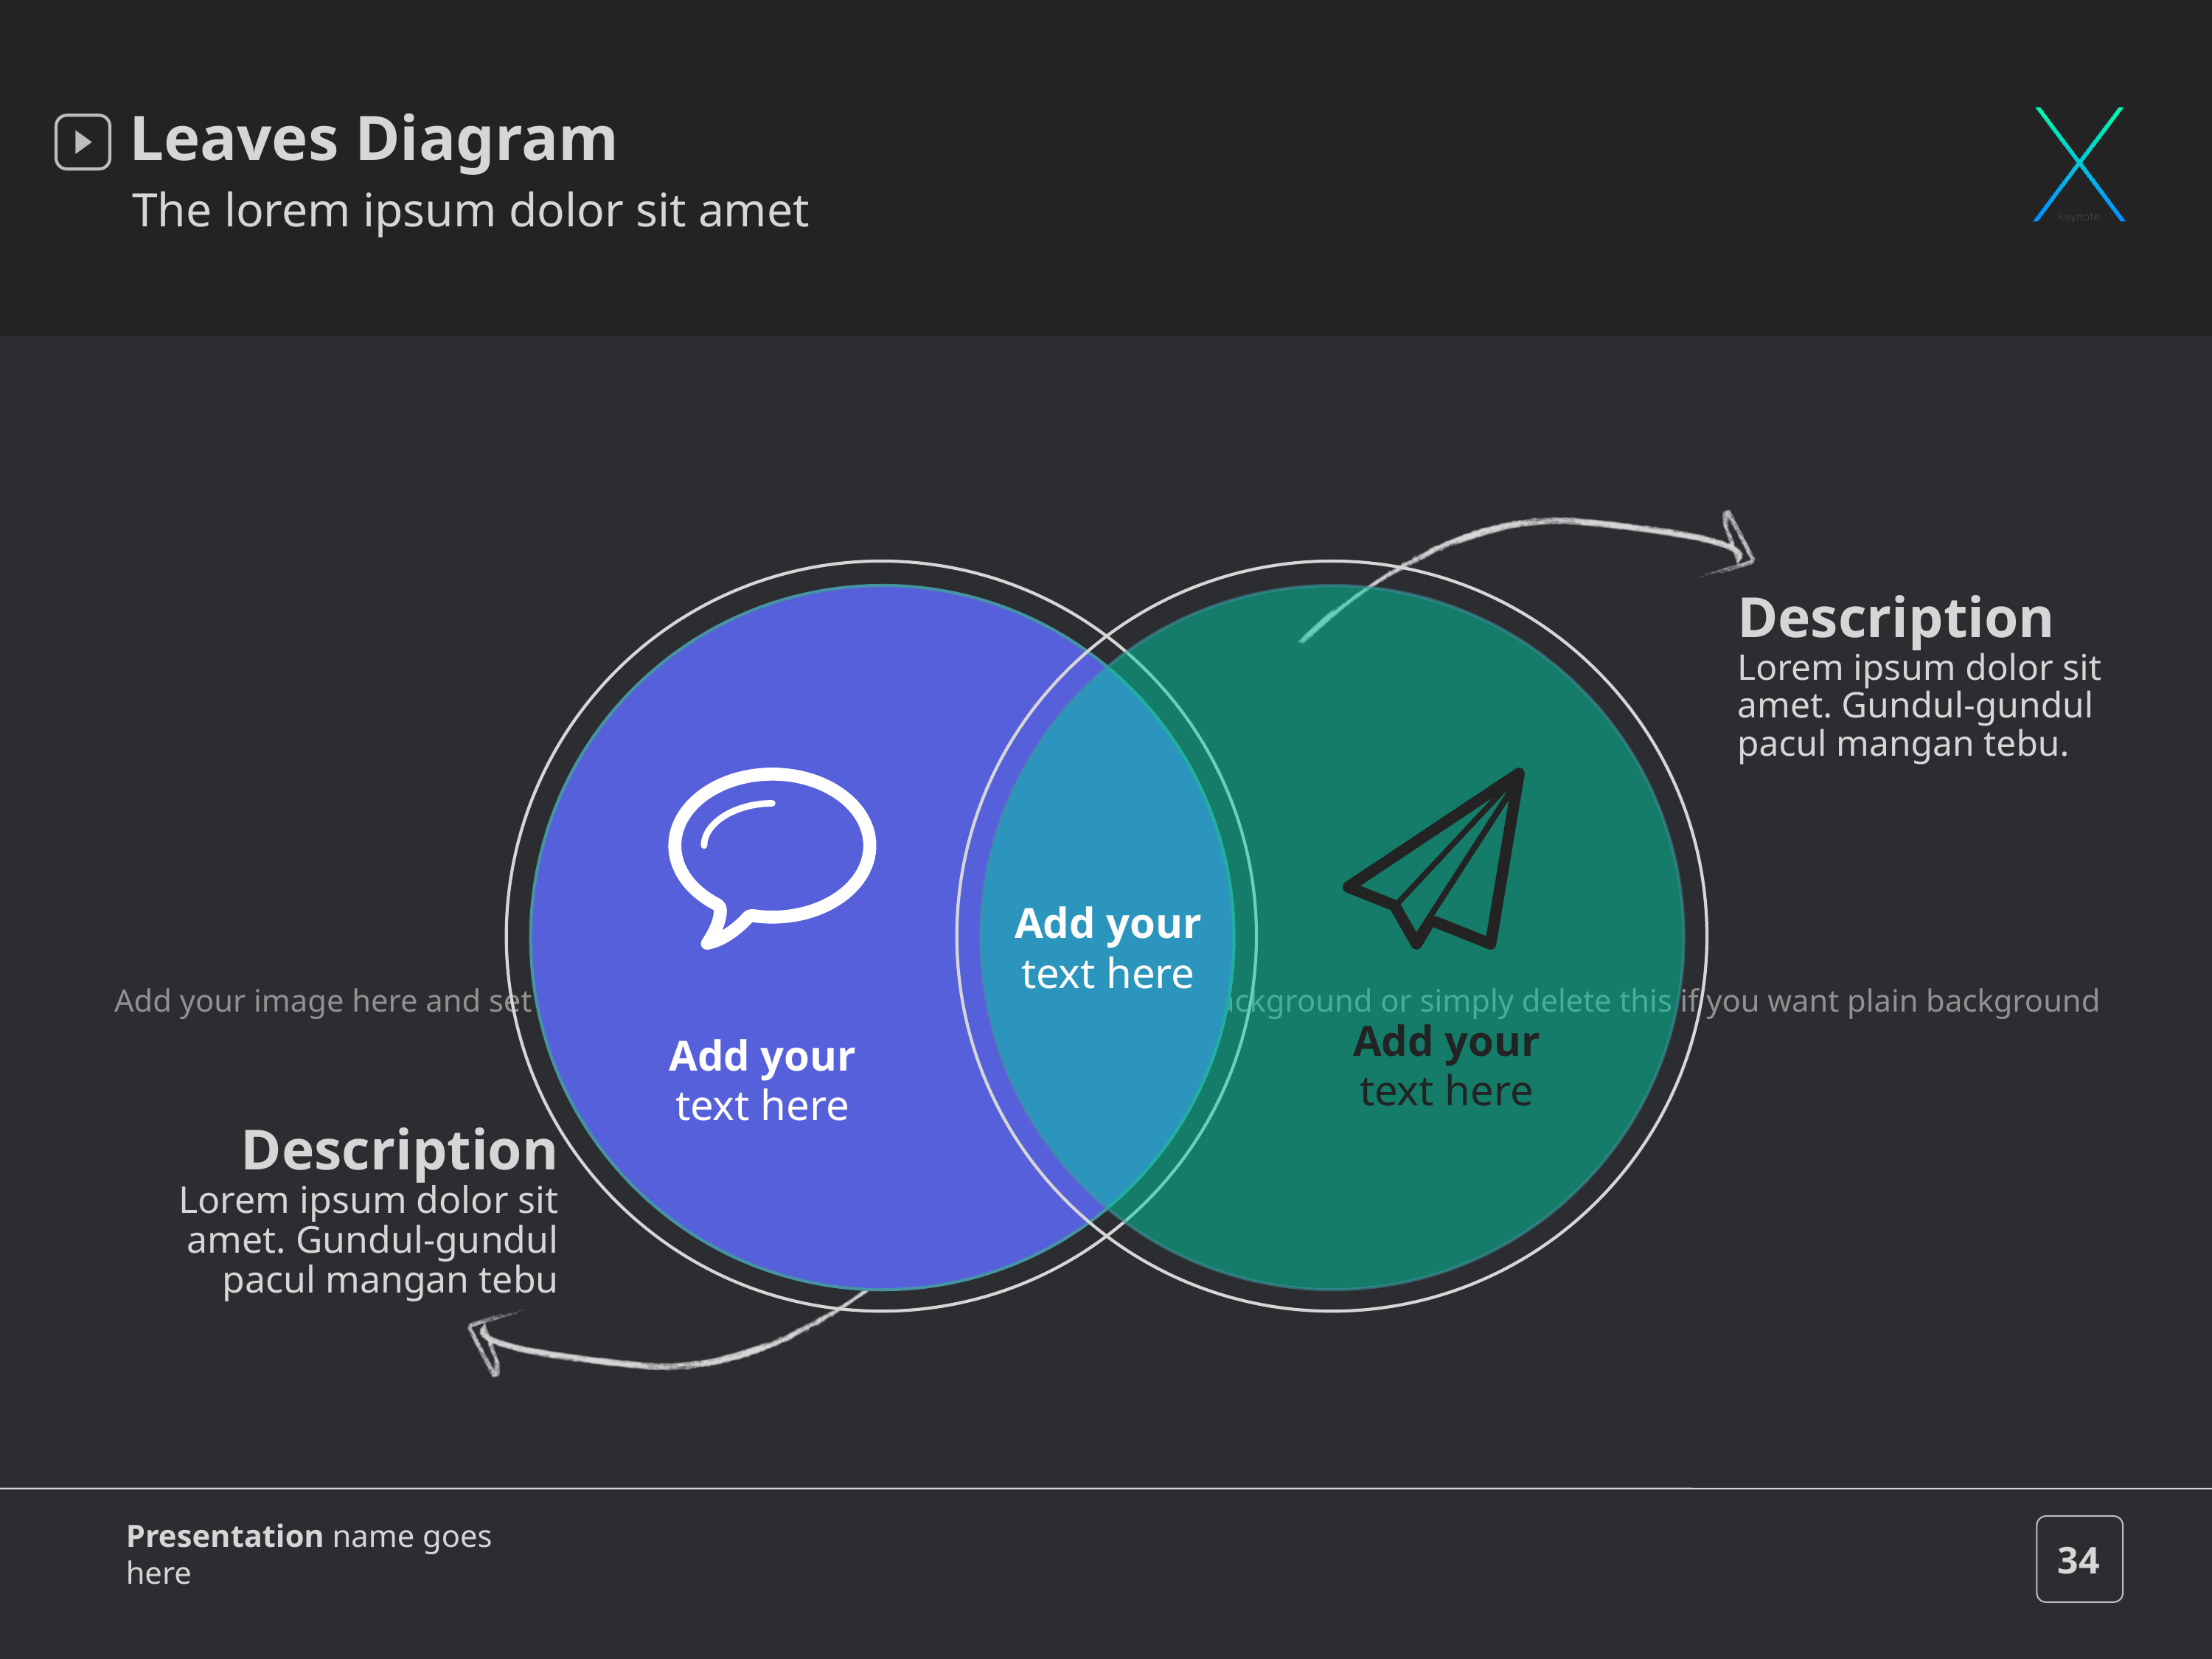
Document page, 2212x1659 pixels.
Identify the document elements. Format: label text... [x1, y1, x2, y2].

text_box Description Lorem ipsum dolor sit amet. Gundul-gundul pacul mangan tebu [135, 1099, 502, 1323]
picture [1312, 385, 1766, 707]
picture [456, 1180, 909, 1503]
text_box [122, 87, 1955, 246]
text_box 34 [2051, 1527, 2107, 1591]
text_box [506, 560, 1708, 1312]
text_box Description Lorem ipsum dolor sit amet. Gundul-gundul pacul mangan tebu. [1731, 567, 2125, 786]
picture [2032, 107, 2126, 223]
